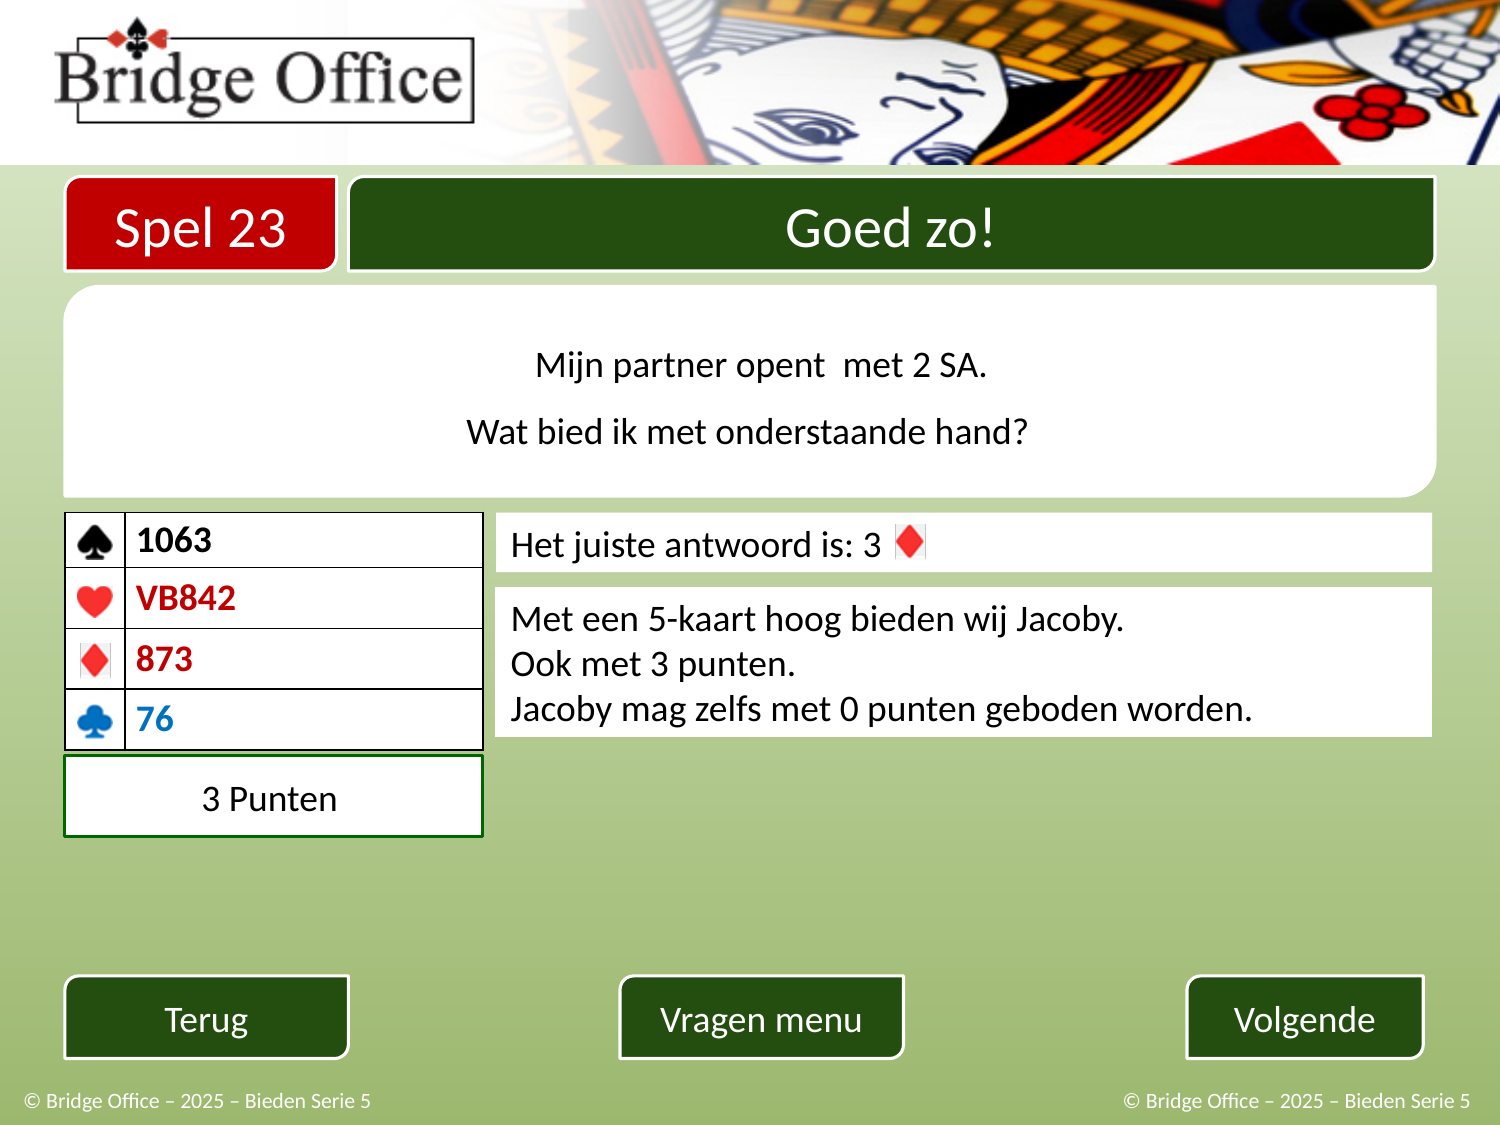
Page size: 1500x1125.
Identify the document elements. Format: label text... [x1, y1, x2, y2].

text_box Terug [63, 974, 350, 1061]
text_box 3 Punten [63, 754, 484, 838]
text_box Wat bied ik met onderstaande hand? [451, 399, 1072, 460]
text_box Met een 5-kaart hoog bieden wij Jacoby. Ook met 3 punten. Jacoby mag zelfs met 0 punten geboden worden. [495, 587, 1432, 737]
text_box [63, 284, 1437, 498]
text_box Vragen menu [618, 974, 906, 1061]
table_cell VB842 [126, 568, 482, 628]
text_box Spel 23 [63, 178, 339, 273]
picture [0, 0, 1500, 166]
text_box Het juiste antwoord is: 3 [496, 512, 1433, 573]
picture [77, 585, 114, 618]
text_box © Bridge Office – 2025 – Bieden Serie 5 [1107, 1079, 1500, 1121]
picture [77, 703, 114, 740]
table_cell 76 [126, 690, 482, 749]
picture [77, 524, 114, 561]
text_box © Bridge Office – 2025 – Bieden Serie 5 [8, 1079, 393, 1121]
text_box Goed zo! [346, 178, 1437, 273]
table_header 1063 [126, 513, 482, 567]
table_cell 873 [126, 629, 482, 688]
table_header [66, 513, 124, 567]
text_box Volgende [1185, 974, 1425, 1061]
picture [77, 643, 114, 679]
text_box Mijn partner opent met 2 SA. [508, 332, 1015, 393]
table_cell [66, 629, 124, 688]
table_cell [66, 568, 124, 628]
table_cell [66, 690, 124, 749]
picture [892, 524, 928, 561]
